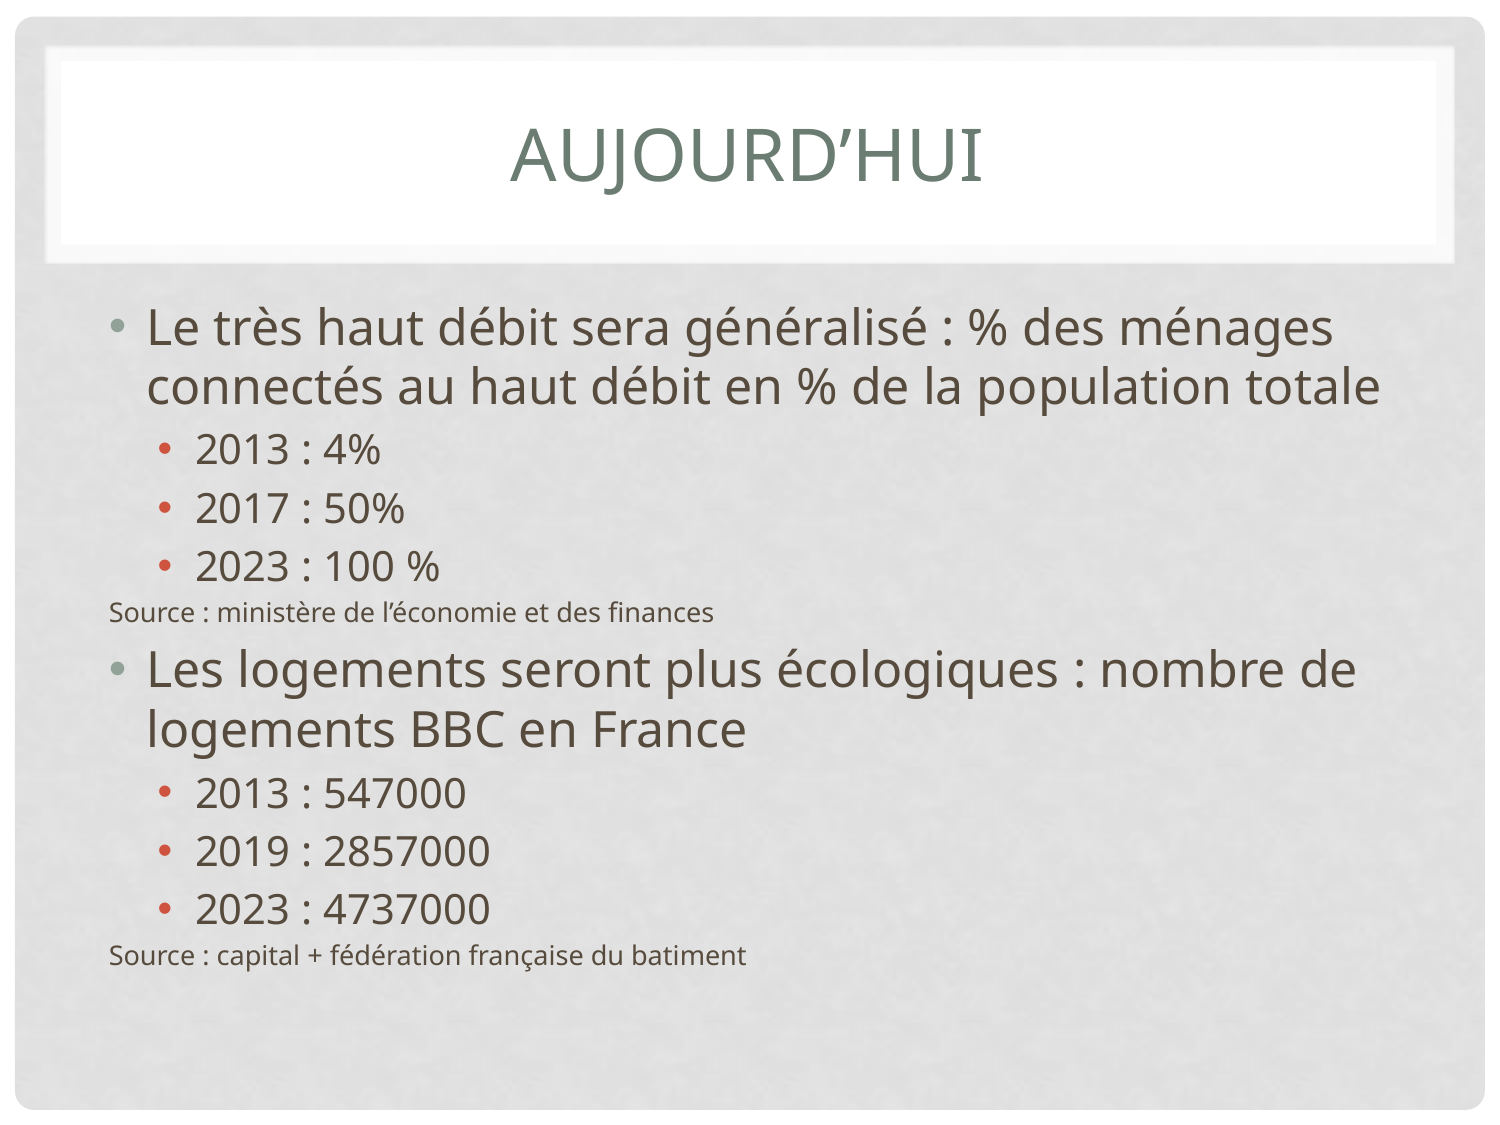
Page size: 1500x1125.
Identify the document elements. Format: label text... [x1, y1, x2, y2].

list Le très haut débit sera généralisé : % des ménages connectés au haut débit en % de la population totale 2013 : 4% 2017 : 50% 2023 : 100 % Source : ministère de l’économie et des finances Les logements seront plus écologiques : nombre de logements BBC en France 2013 : 547000 2019 : 2857000 2023 : 4737000 Source : capital + fédération française du batiment [75, 287, 1425, 1005]
title Aujourd’hui [69, 66, 1425, 238]
